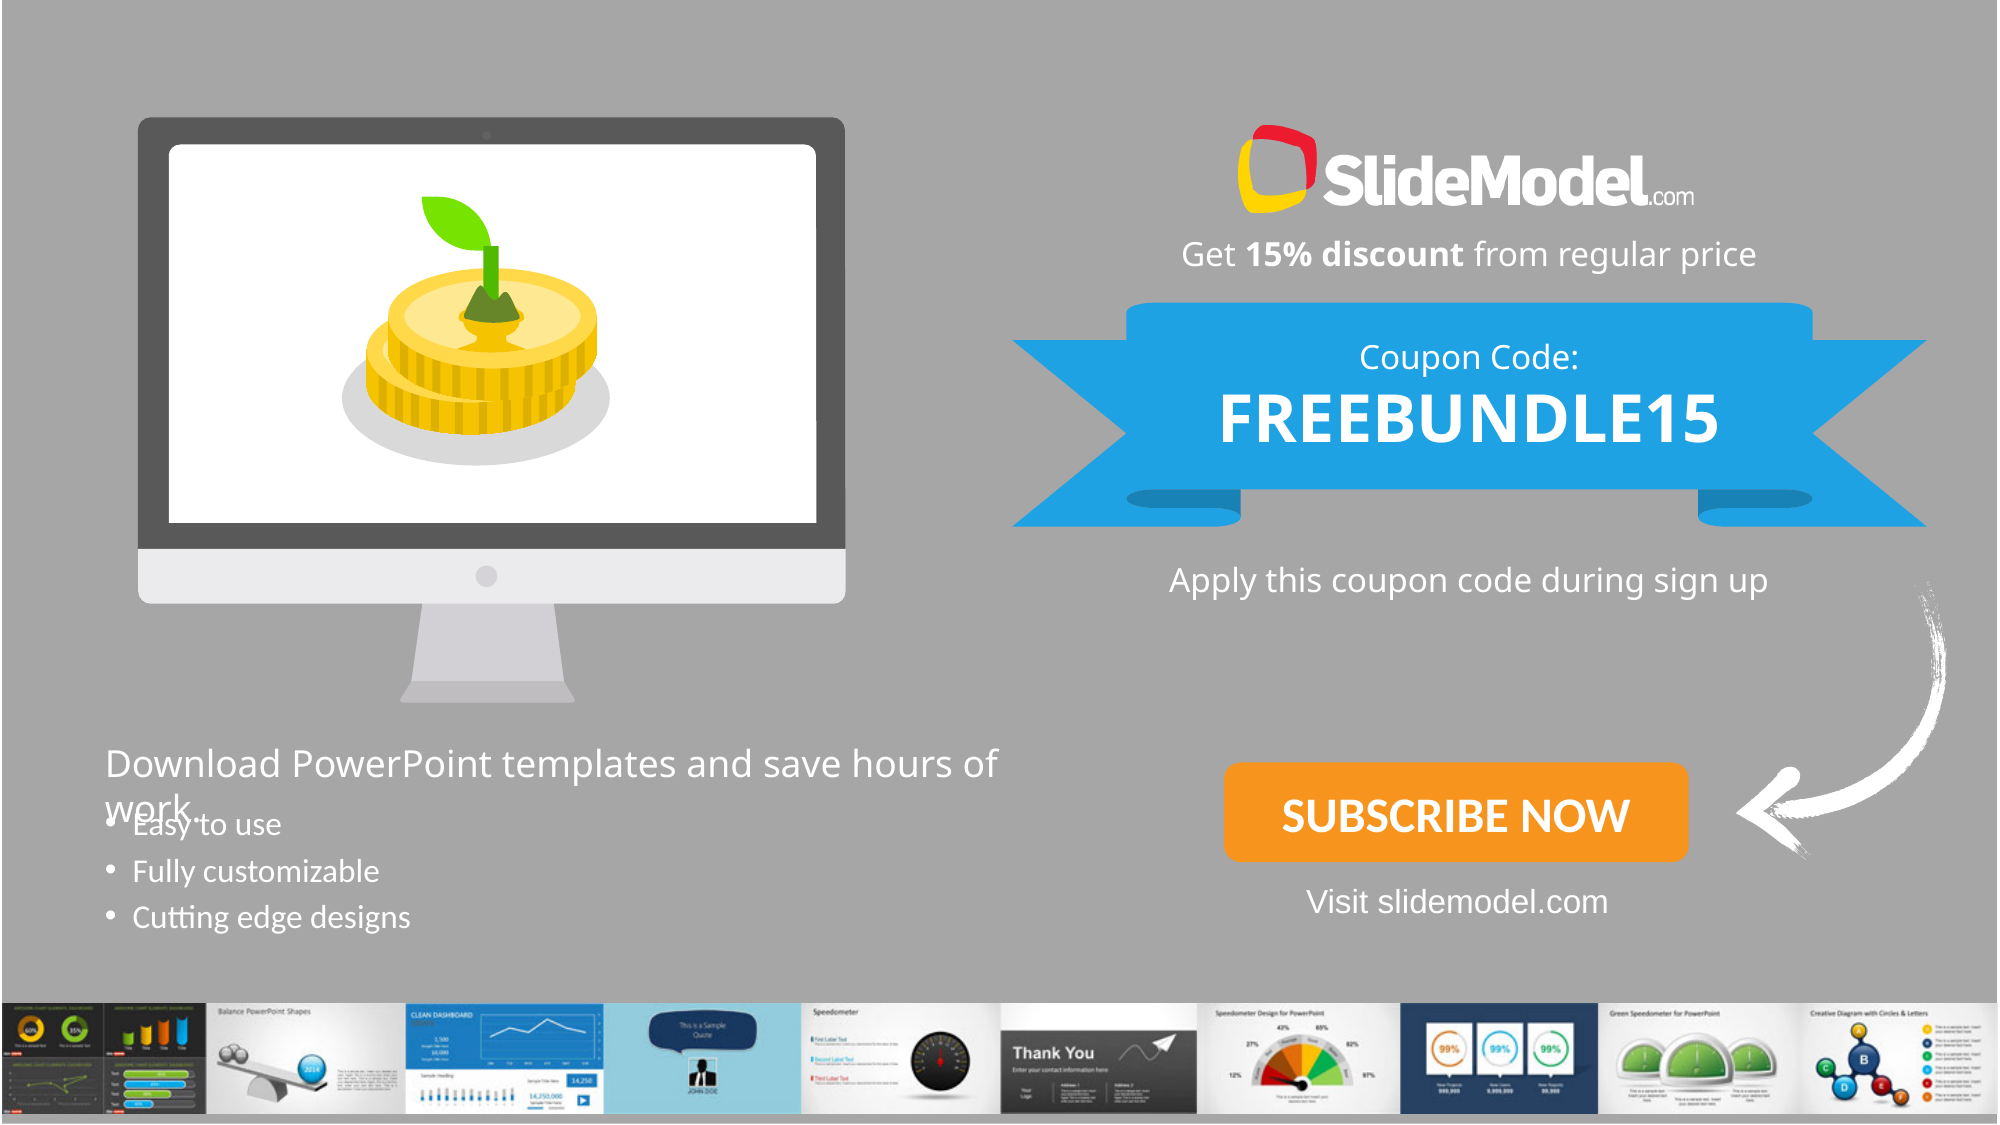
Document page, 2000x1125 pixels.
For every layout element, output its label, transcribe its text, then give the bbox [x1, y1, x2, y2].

picture [2, 1003, 1998, 1115]
text_box [1735, 594, 1947, 861]
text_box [341, 196, 610, 466]
text_box Coupon Code: FREEBUNDLE15 [1172, 329, 1766, 464]
text_box [1012, 302, 1927, 527]
text_box [1927, 587, 1936, 601]
picture [1237, 125, 1695, 213]
text_box [1, 0, 1998, 1125]
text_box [137, 117, 846, 703]
text_box Easy to use Fully customizable Cutting edge designs [89, 795, 863, 943]
text_box Get 15% discount from regular price [1058, 225, 1881, 281]
text_box Visit slidemodel.com [1248, 875, 1667, 926]
text_box Apply this coupon code during sign up [1129, 551, 1810, 607]
text_box SUBSCRIBE NOW [1223, 761, 1690, 864]
text_box Download PowerPoint templates and save hours of work. [90, 732, 1059, 837]
